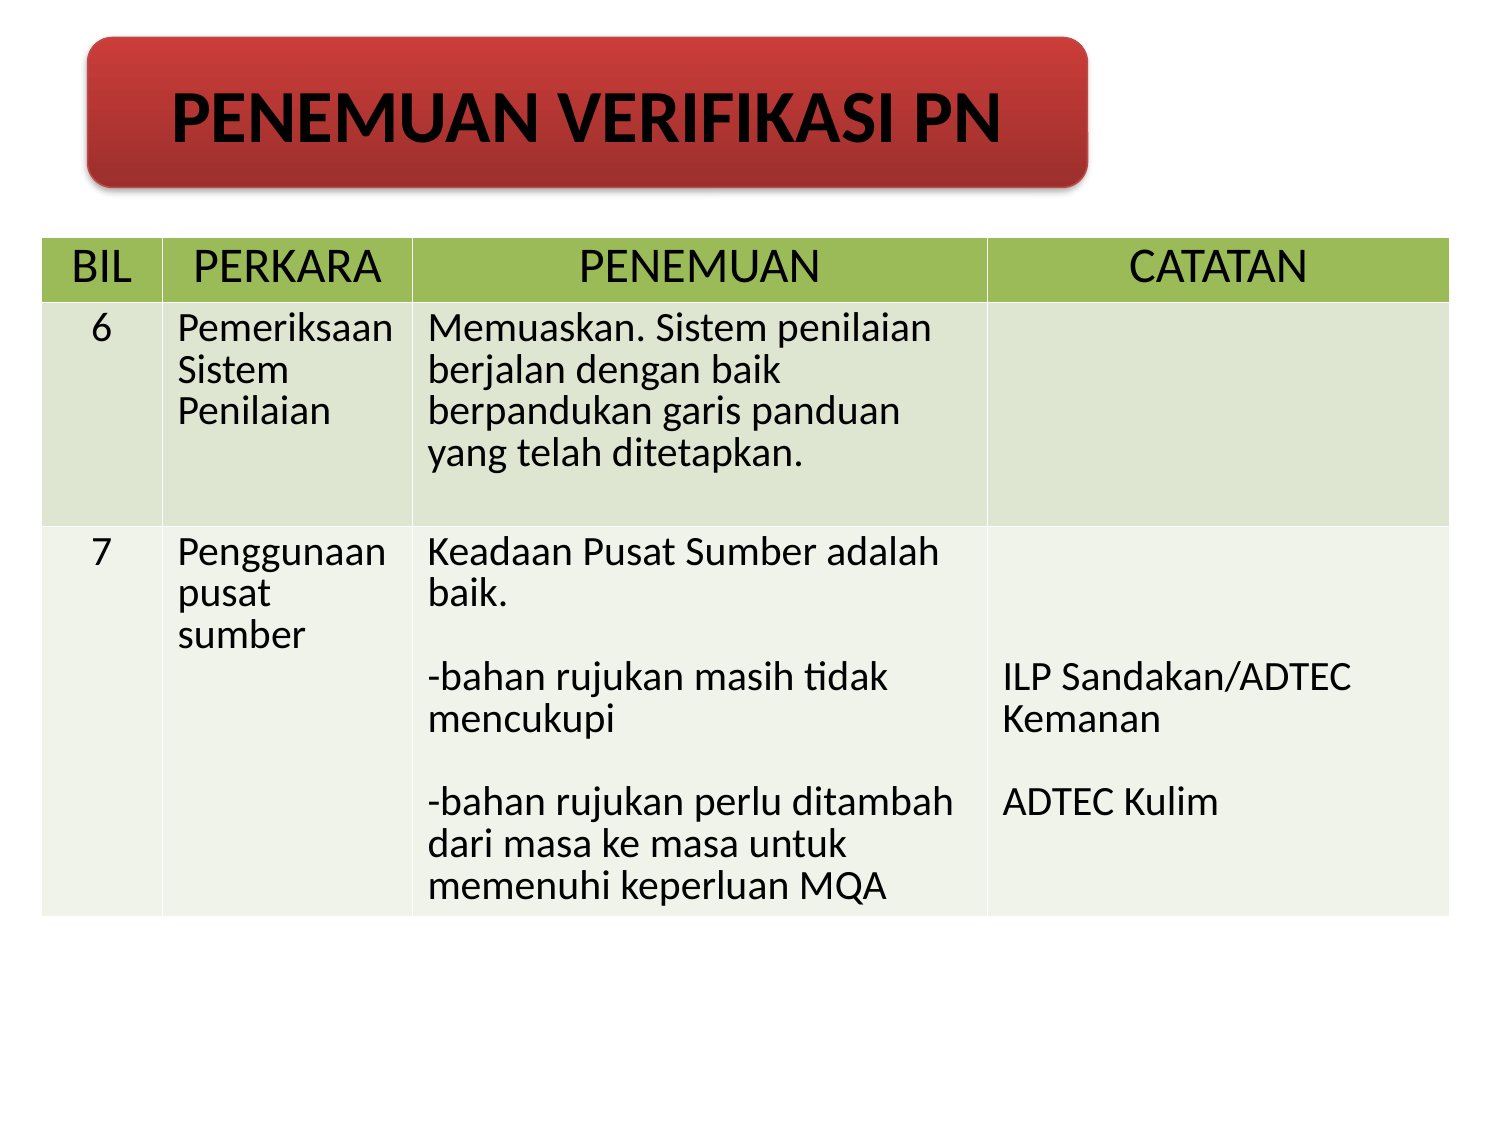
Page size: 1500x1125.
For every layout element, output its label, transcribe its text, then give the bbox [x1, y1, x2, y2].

table_cell ILP Sandakan/ADTEC Kemanan ADTEC Kulim [988, 527, 1449, 916]
table_cell Pemeriksaan Sistem Penilaian [163, 303, 412, 526]
table_header PERKARA [163, 238, 412, 302]
table_cell Memuaskan. Sistem penilaian berjalan dengan baik berpandukan garis panduan yang telah ditetapkan. [413, 303, 987, 526]
table_cell 7 [42, 527, 162, 916]
table_cell 6 [42, 303, 162, 526]
table_cell Penggunaan pusat sumber [163, 527, 412, 916]
table_cell [988, 303, 1449, 526]
text_box PENEMUAN VERIFIKASI PN [86, 36, 1089, 189]
table_header BIL [42, 238, 162, 302]
table_header PENEMUAN [413, 238, 987, 302]
table_cell Keadaan Pusat Sumber adalah baik. -bahan rujukan masih tidak mencukupi -bahan rujukan perlu ditambah dari masa ke masa untuk memenuhi keperluan MQA [413, 527, 987, 916]
table_header CATATAN [988, 238, 1449, 302]
